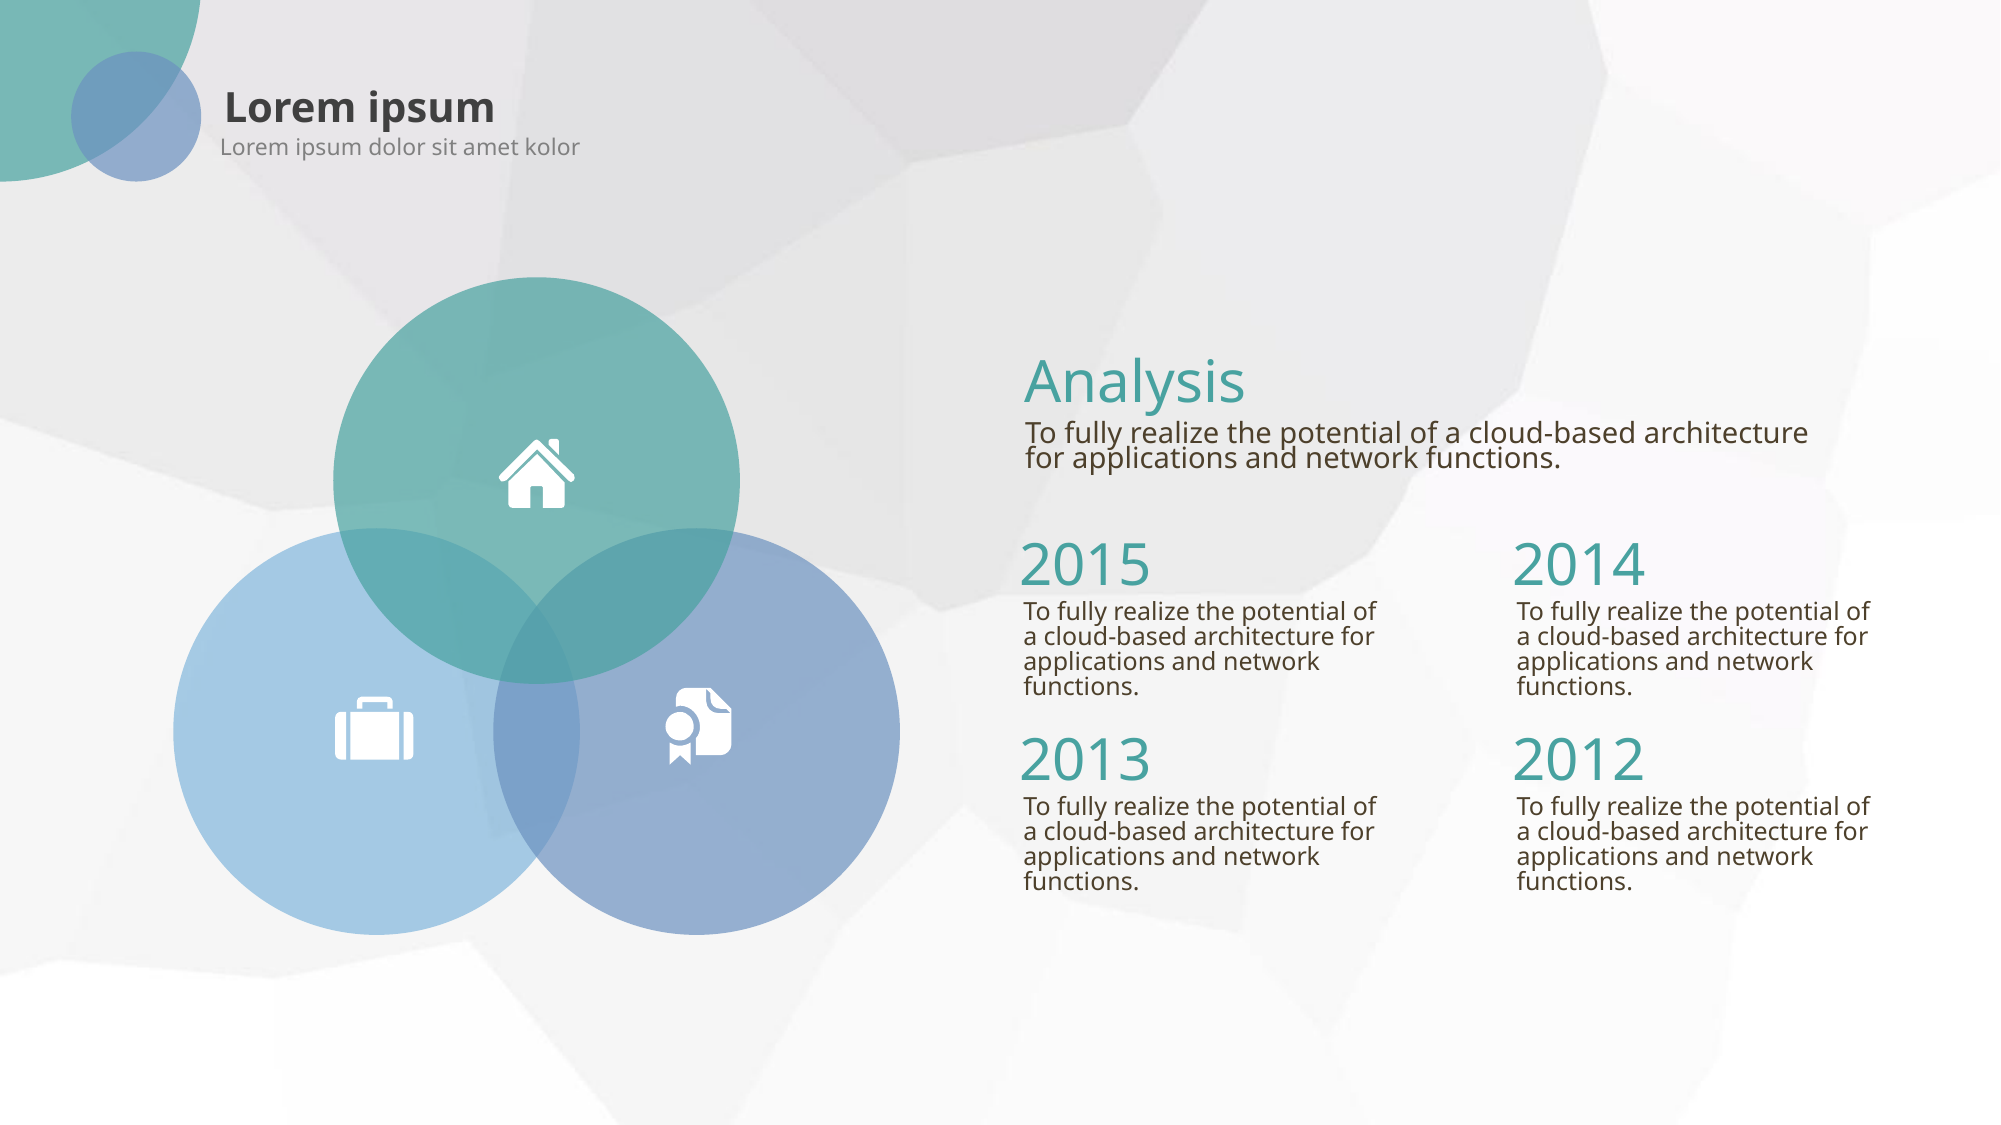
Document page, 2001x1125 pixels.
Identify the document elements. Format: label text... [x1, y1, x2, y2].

text_box [332, 276, 741, 685]
text_box [356, 696, 393, 709]
text_box Lorem ipsum dolor sit amet kolor [205, 125, 596, 168]
text_box 2014 [1497, 519, 1661, 605]
text_box Lorem ipsum [209, 73, 511, 125]
text_box Analysis [1009, 336, 1262, 422]
text_box 2012 [1497, 714, 1661, 800]
text_box 2015 [1004, 519, 1168, 605]
text_box To fully realize the potential of a cloud-based architecture for applications and network functions. [1010, 417, 1834, 482]
text_box To fully realize the potential of a cloud-based architecture for applications and network functions. [1501, 593, 1905, 708]
text_box [498, 439, 575, 508]
text_box [669, 742, 691, 765]
text_box 2013 [1004, 714, 1168, 800]
text_box [675, 687, 732, 756]
text_box [492, 530, 901, 936]
text_box [0, 0, 202, 183]
text_box [403, 711, 414, 760]
text_box [665, 711, 694, 741]
picture [0, 0, 2001, 1125]
text_box [350, 711, 400, 760]
text_box [172, 530, 536, 936]
text_box [548, 438, 559, 456]
text_box To fully realize the potential of a cloud-based architecture for applications and network functions. [1501, 788, 1905, 903]
text_box To fully realize the potential of a cloud-based architecture for applications and network functions. [1008, 788, 1412, 903]
text_box To fully realize the potential of a cloud-based architecture for applications and network functions. [1008, 593, 1412, 708]
text_box [70, 50, 203, 183]
text_box [335, 711, 347, 760]
